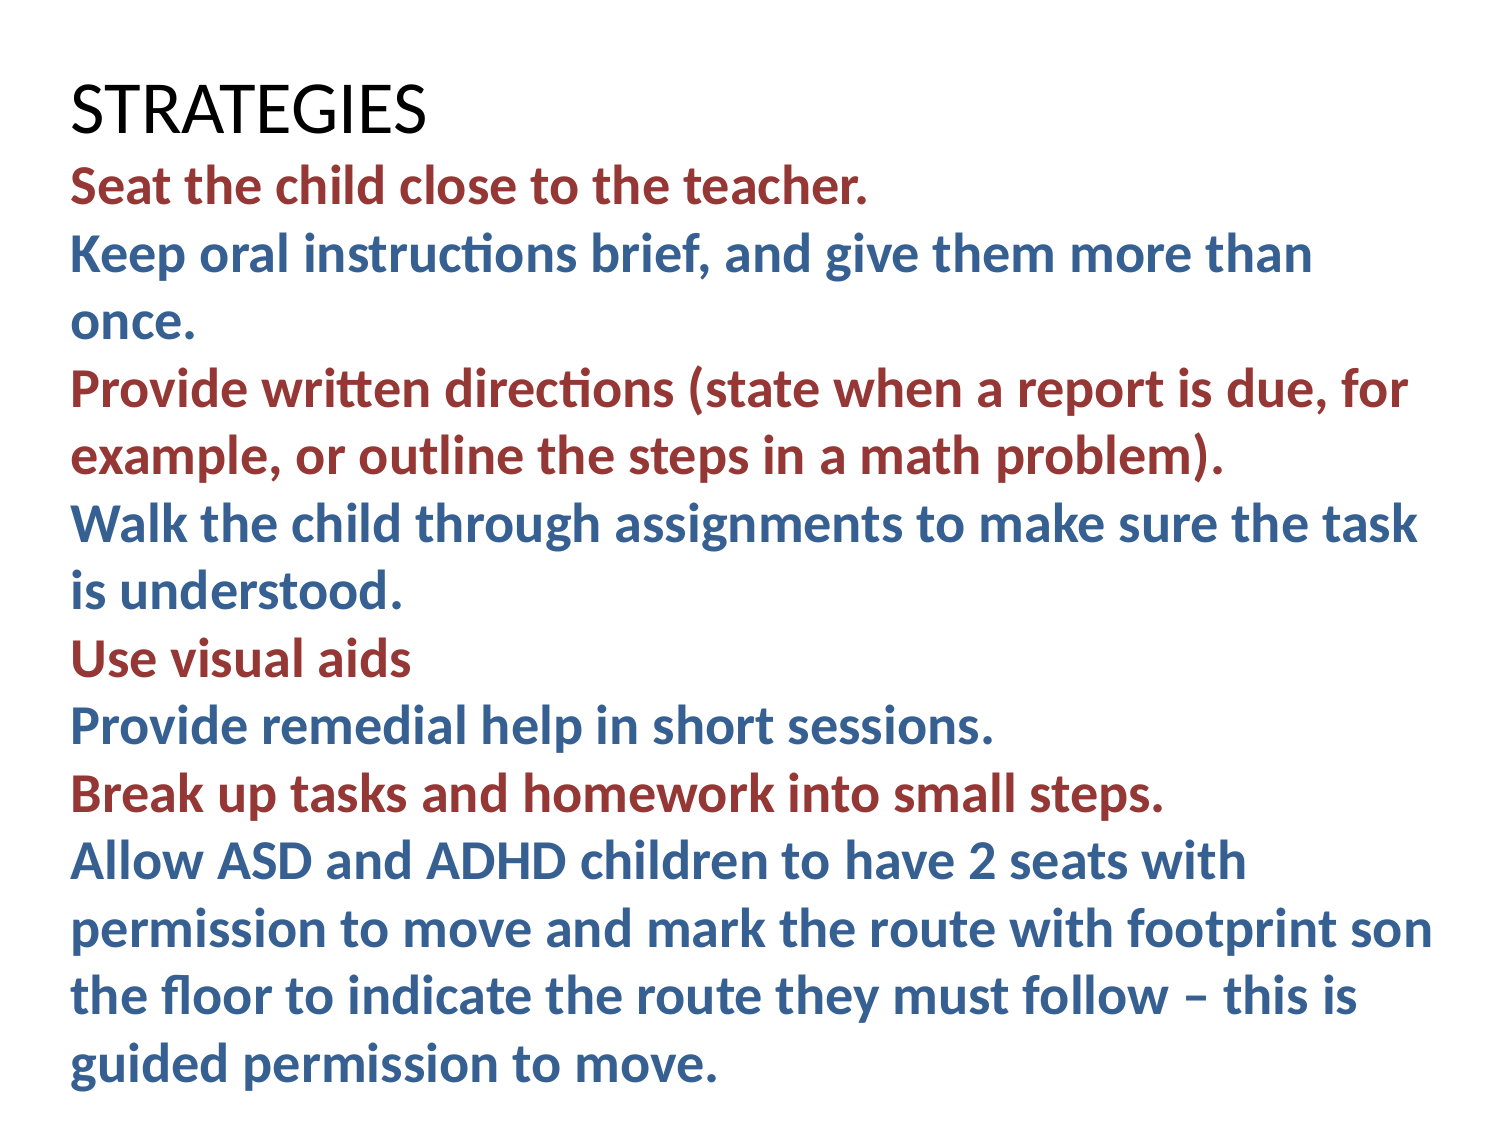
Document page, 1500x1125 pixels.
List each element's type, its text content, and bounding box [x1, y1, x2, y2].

text_box STRATEGIES Seat the child close to the teacher. Keep oral instructions brief, and give them more than once. Provide written directions (state when a report is due, for example, or outline the steps in a math problem). Walk the child through assignments to make sure the task is understood. Use visual aids Provide remedial help in short sessions. Break up tasks and homework into small steps. Allow ASD and ADHD children to have 2 seats with permission to move and mark the route with footprint son the floor to indicate the route they must follow – this is guided permission to move. [55, 50, 1466, 1125]
